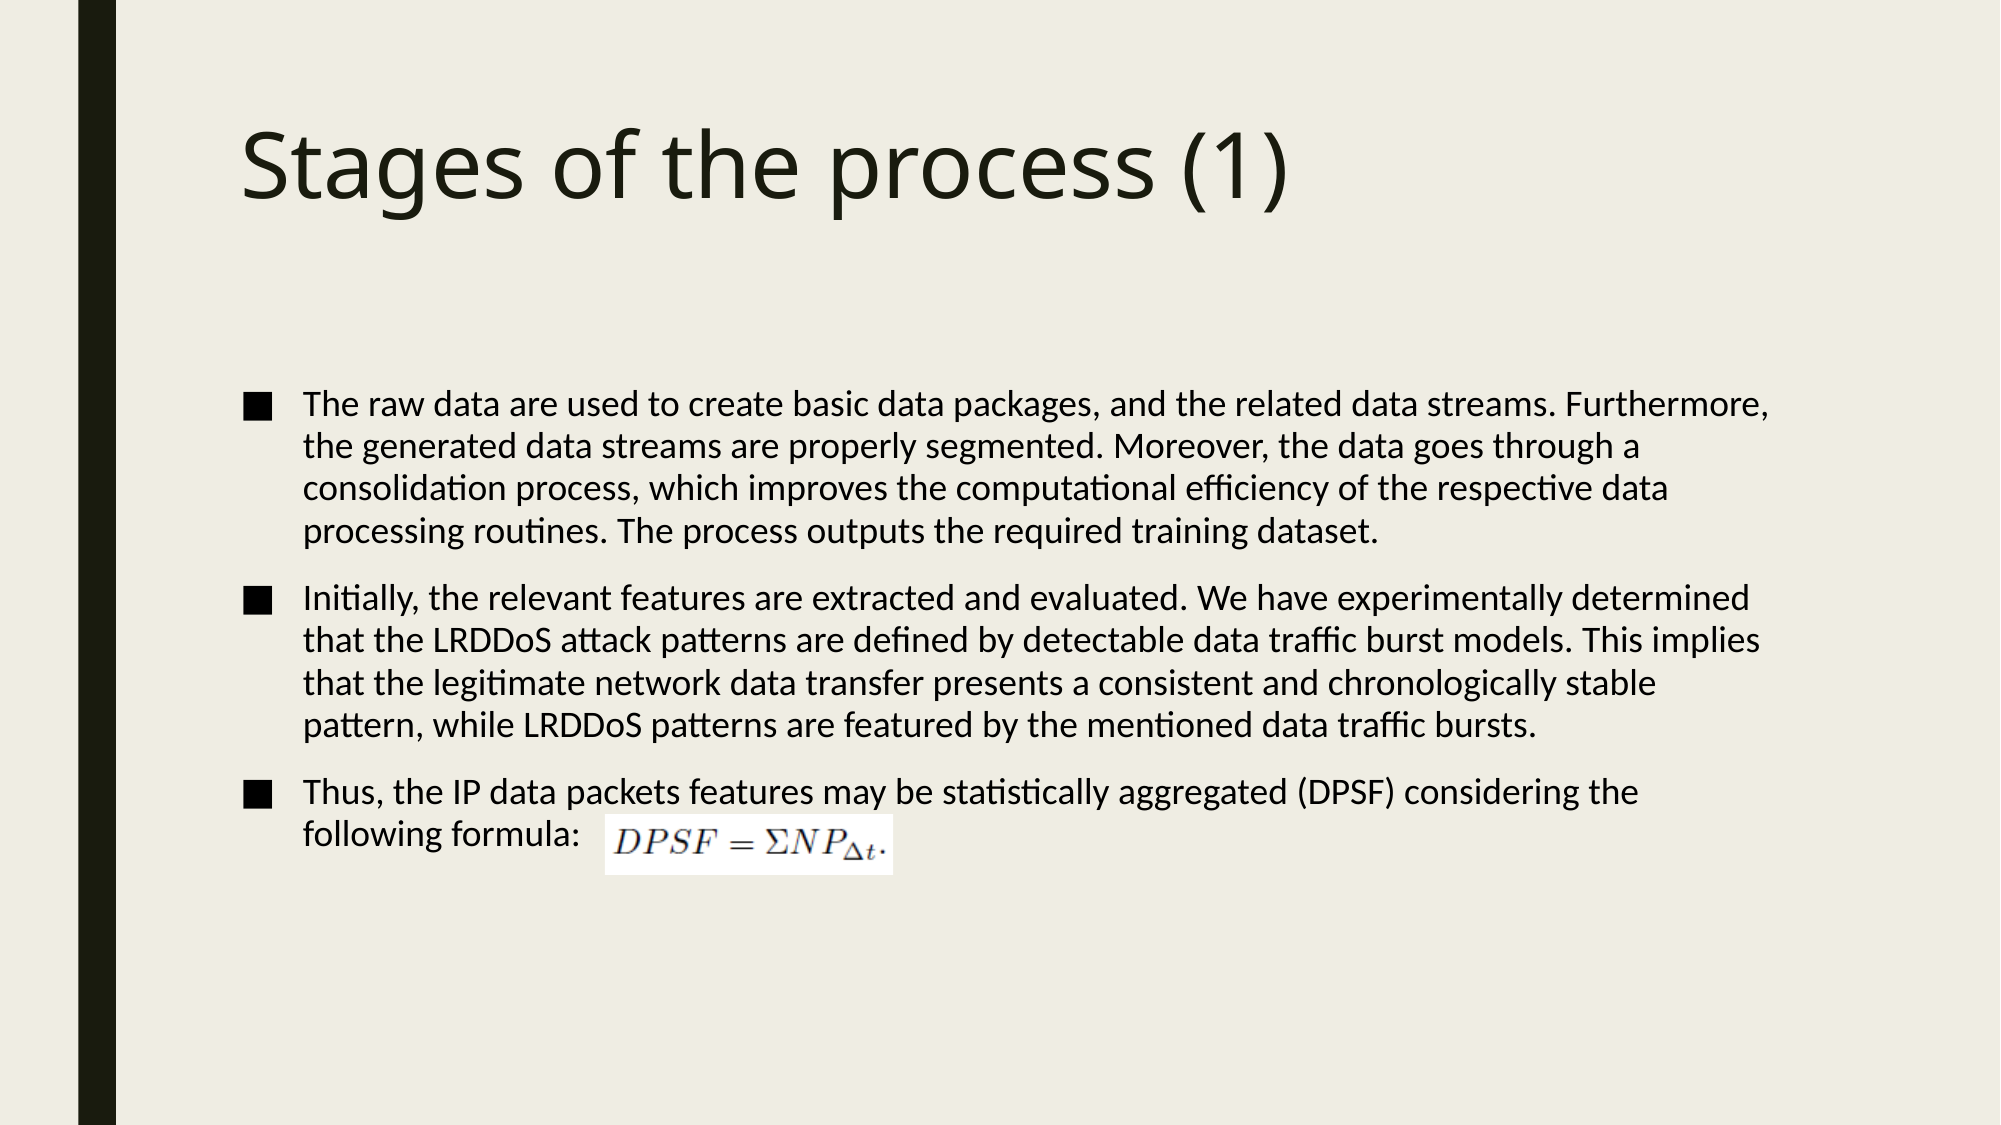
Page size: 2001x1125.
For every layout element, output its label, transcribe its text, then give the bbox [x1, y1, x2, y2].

picture [604, 814, 894, 875]
list The raw data are used to create basic data packages, and the related data streams. Furthermore, the generated data streams are properly segmented. Moreover, the data goes through a consolidation process, which improves the computational efficiency of the respective data processing routines. The process outputs the required training dataset. Initially, the relevant features are extracted and evaluated. We have experimentally determined that the LRDDoS attack patterns are defined by detectable data traffic burst models. This implies that the legitimate network data transfer presents a consistent and chronologically stable pattern, while LRDDoS patterns are featured by the mentioned data traffic bursts. Thus, the IP data packets features may be statistically aggregated (DPSF) considering the following formula: [225, 375, 1800, 963]
title Stages of the process (1) [225, 112, 1800, 357]
